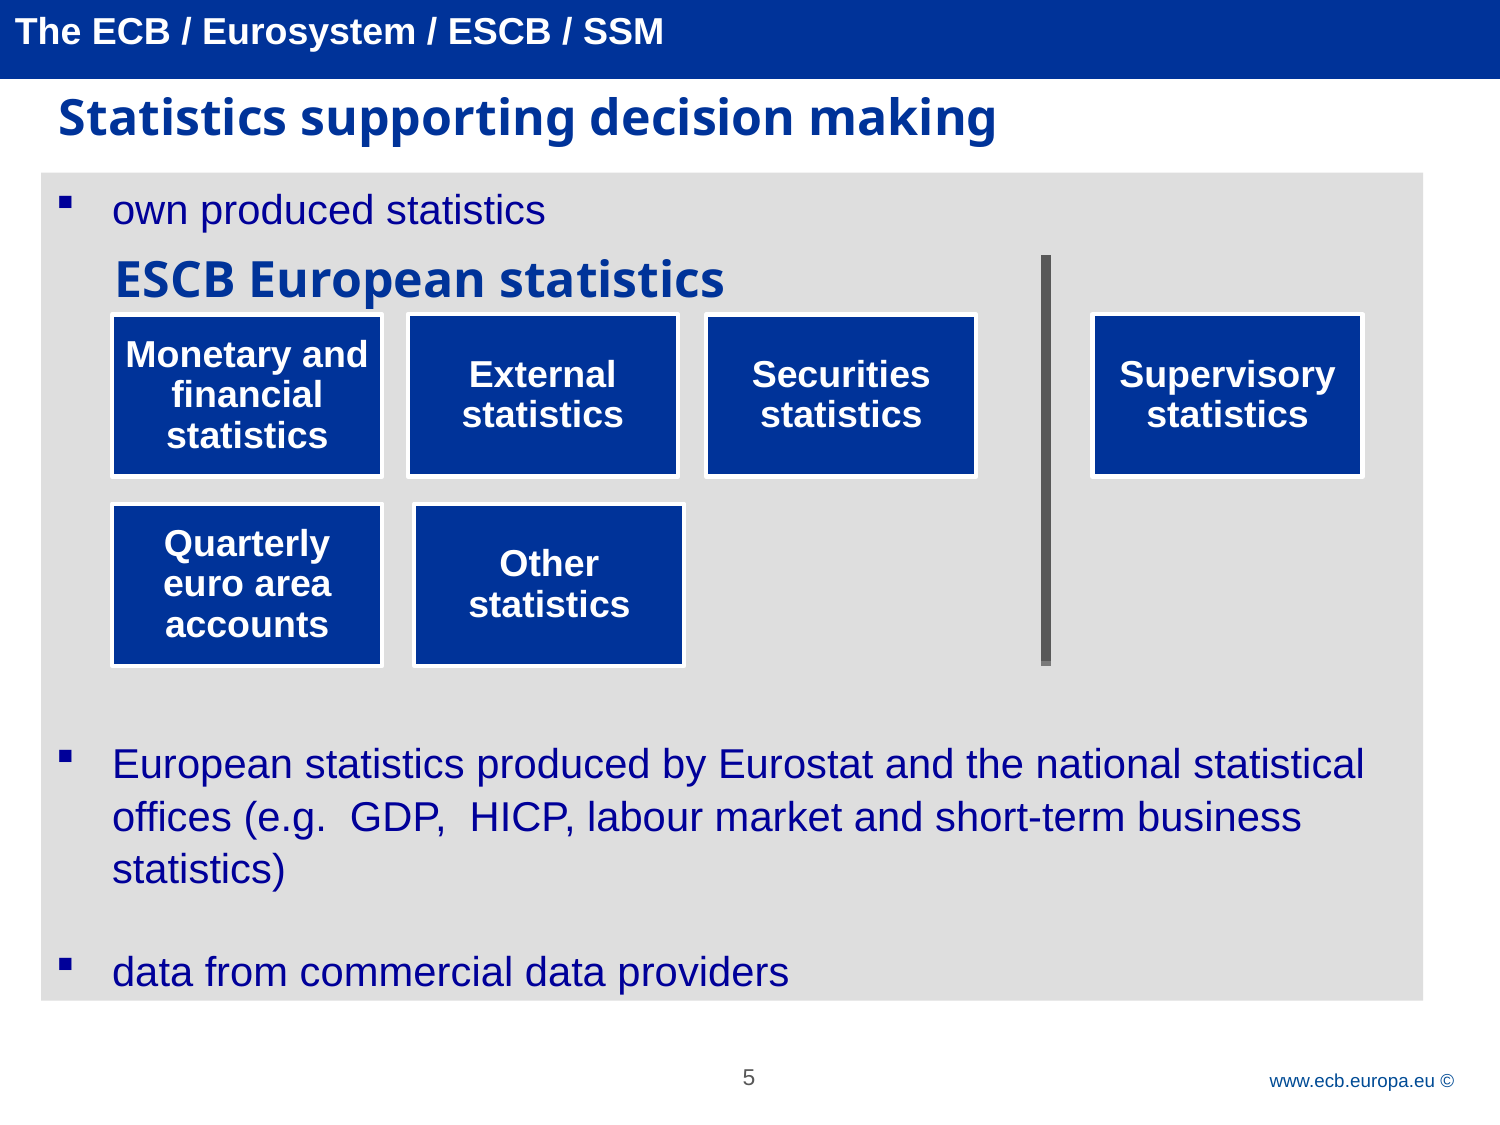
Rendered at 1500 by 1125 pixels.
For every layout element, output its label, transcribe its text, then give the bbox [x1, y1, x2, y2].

text_box [5, 0, 1465, 91]
text_box Securities statistics [704, 312, 978, 479]
slide_number 5 [714, 1062, 783, 1102]
text_box Other statistics [412, 502, 686, 668]
text_box Supervisory statistics [1090, 312, 1365, 479]
text_box own produced statistics European statistics produced by Eurostat and the national statistical offices (e.g. GDP, HICP, labour market and short-term business statistics) data from commercial data providers [41, 172, 1424, 1001]
text_box Statistics supporting decision making [44, 81, 1455, 185]
text_box External statistics [406, 315, 680, 479]
text_box [1393, 1057, 1500, 1118]
text_box The ECB / Eurosystem / ESCB / SSM [0, 0, 934, 60]
text_box Quarterly euro area accounts [110, 502, 384, 668]
picture [1041, 255, 1051, 666]
text_box Monetary and financial statistics [110, 315, 384, 479]
text_box ESCB European statistics [100, 243, 842, 315]
